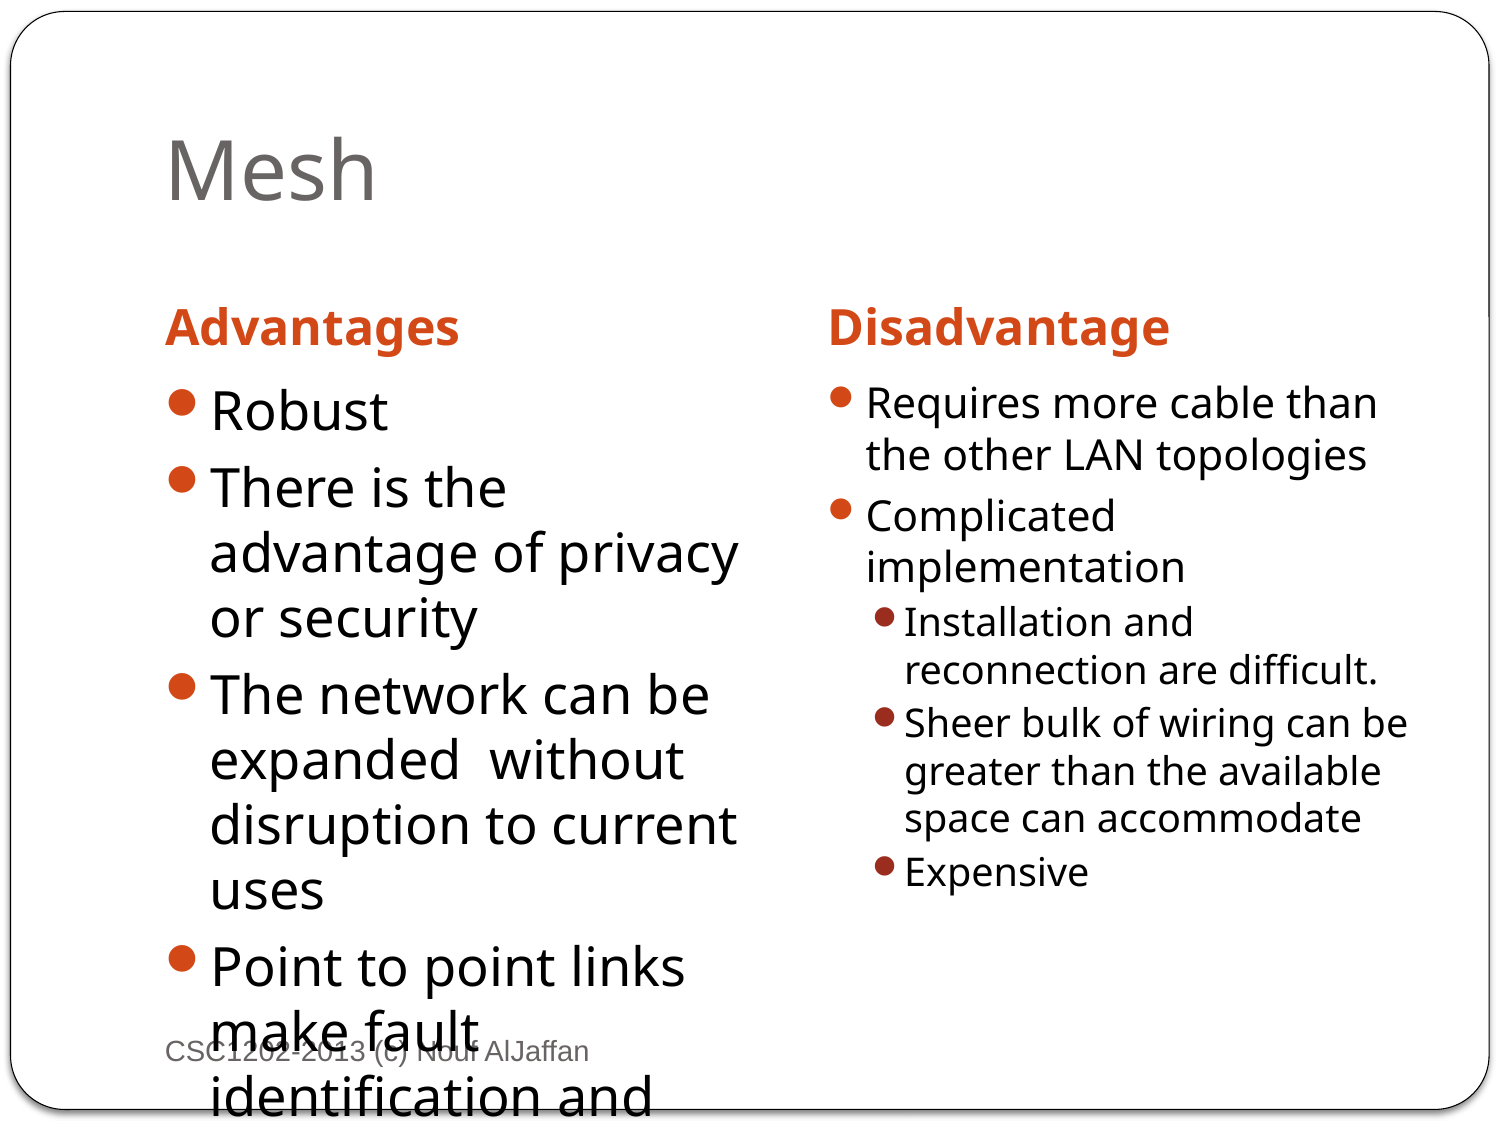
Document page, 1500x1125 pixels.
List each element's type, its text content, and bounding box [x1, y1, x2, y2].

list Advantages [149, 236, 763, 364]
list Robust There is the advantage of privacy or security The network can be expanded without disruption to current uses Point to point links make fault identification and fault isolation easy [150, 368, 763, 1007]
title Mesh [150, 44, 1425, 233]
list Requires more cable than the other LAN topologies Complicated implementation Installation and reconnection are difficult. Sheer bulk of wiring can be greater than the available space can accommodate Expensive [812, 368, 1425, 1007]
footer CSC1202-2013 (c) Nouf AlJaffan [150, 1012, 800, 1088]
list Disadvantage [811, 236, 1426, 364]
